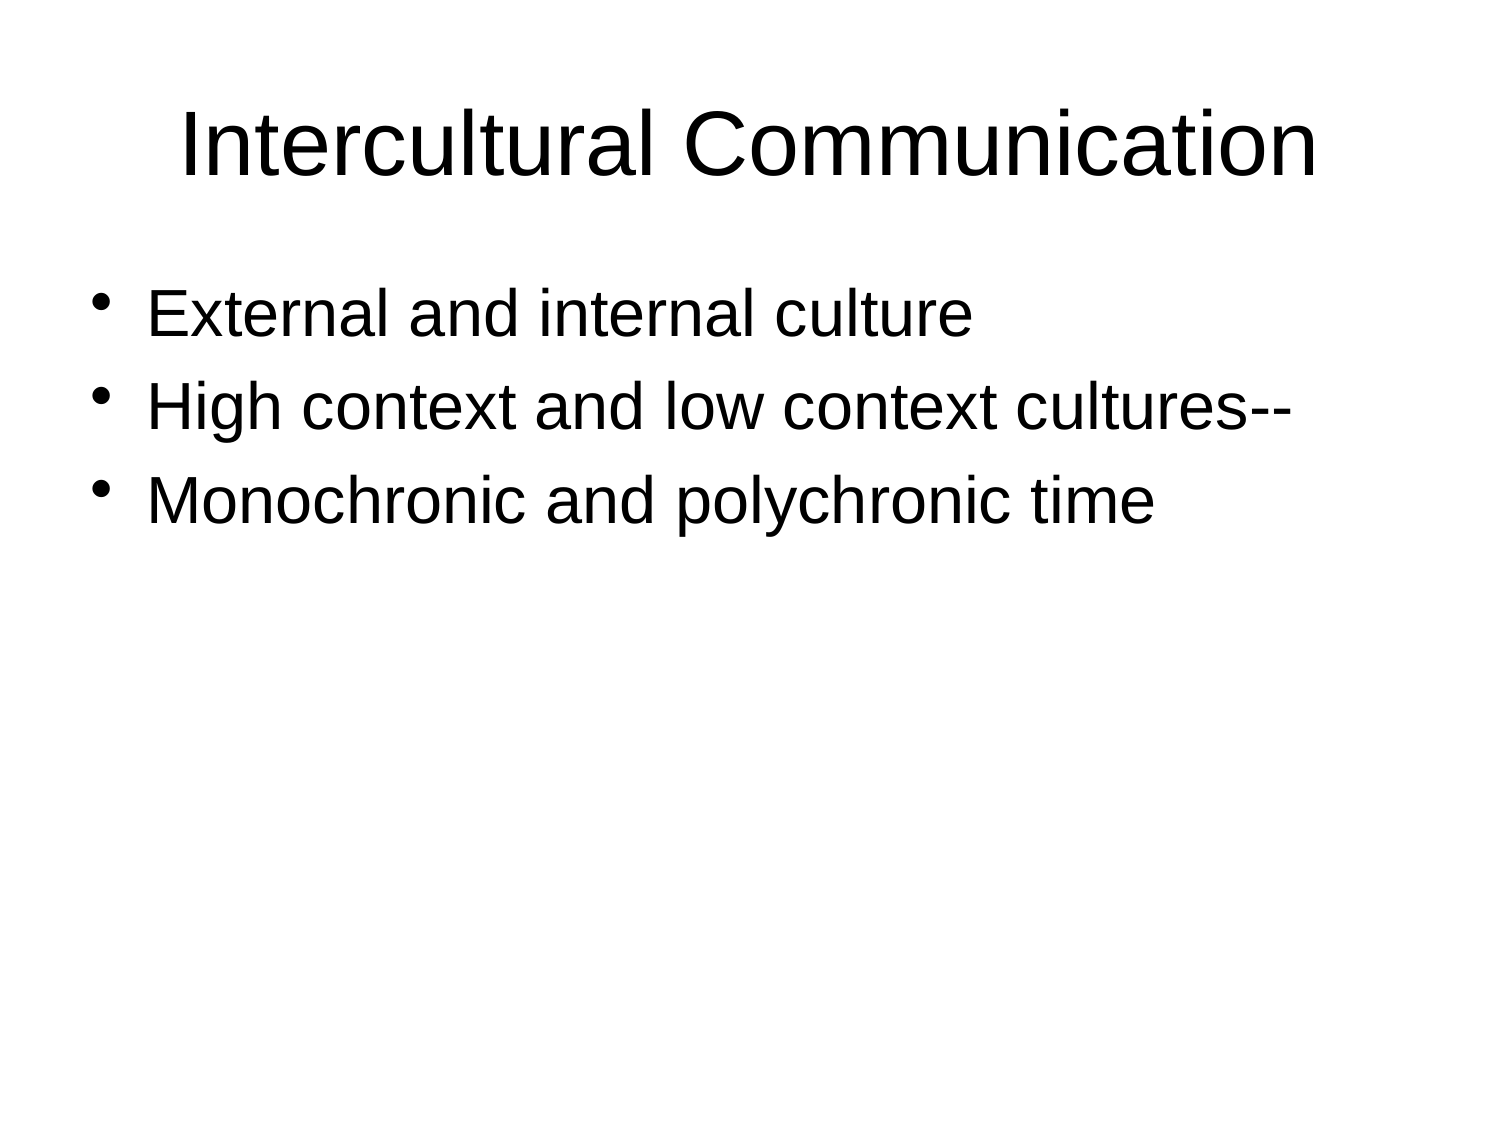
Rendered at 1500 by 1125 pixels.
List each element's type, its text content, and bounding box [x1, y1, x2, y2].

list External and internal culture High context and low context cultures-- Monochronic and polychronic time [74, 262, 1426, 1006]
title Intercultural Communication [74, 44, 1426, 233]
